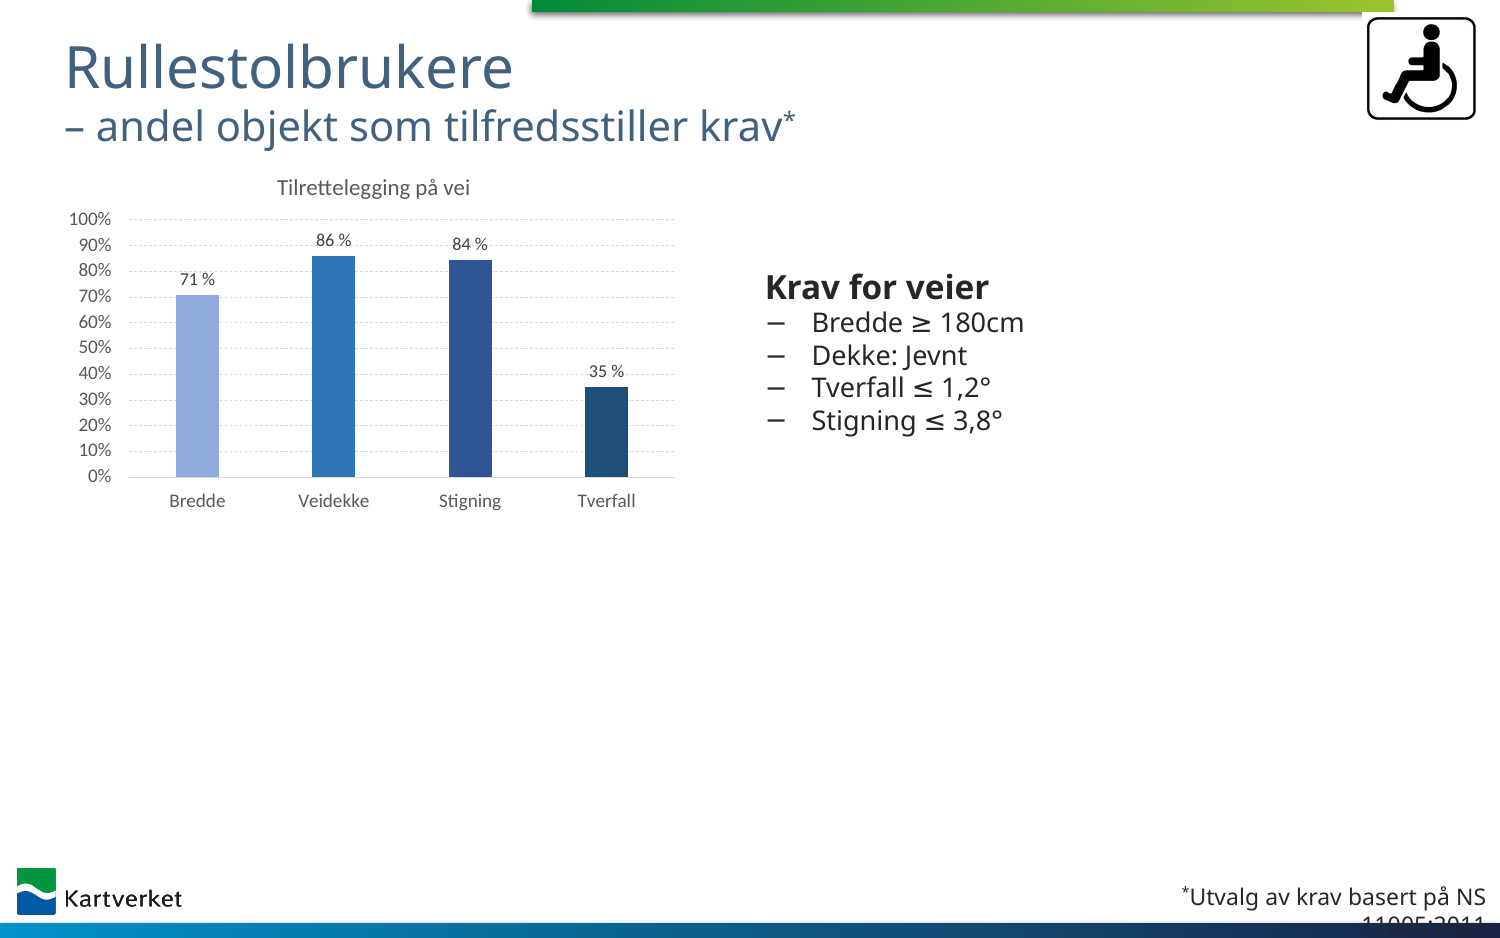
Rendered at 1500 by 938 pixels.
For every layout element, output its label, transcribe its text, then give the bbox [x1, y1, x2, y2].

picture [62, 166, 686, 519]
text_box Rullestolbrukere – andel objekt som tilfredsstiller krav* [49, 25, 1431, 158]
text_box *Utvalg av krav basert på NS 11005:2011 [1068, 873, 1500, 938]
text_box Krav for veier Bredde ≥ 180cm Dekke: Jevnt Tverfall ≤ 1,2° Stigning ≤ 3,8° [750, 258, 1234, 444]
picture [1362, 12, 1481, 126]
